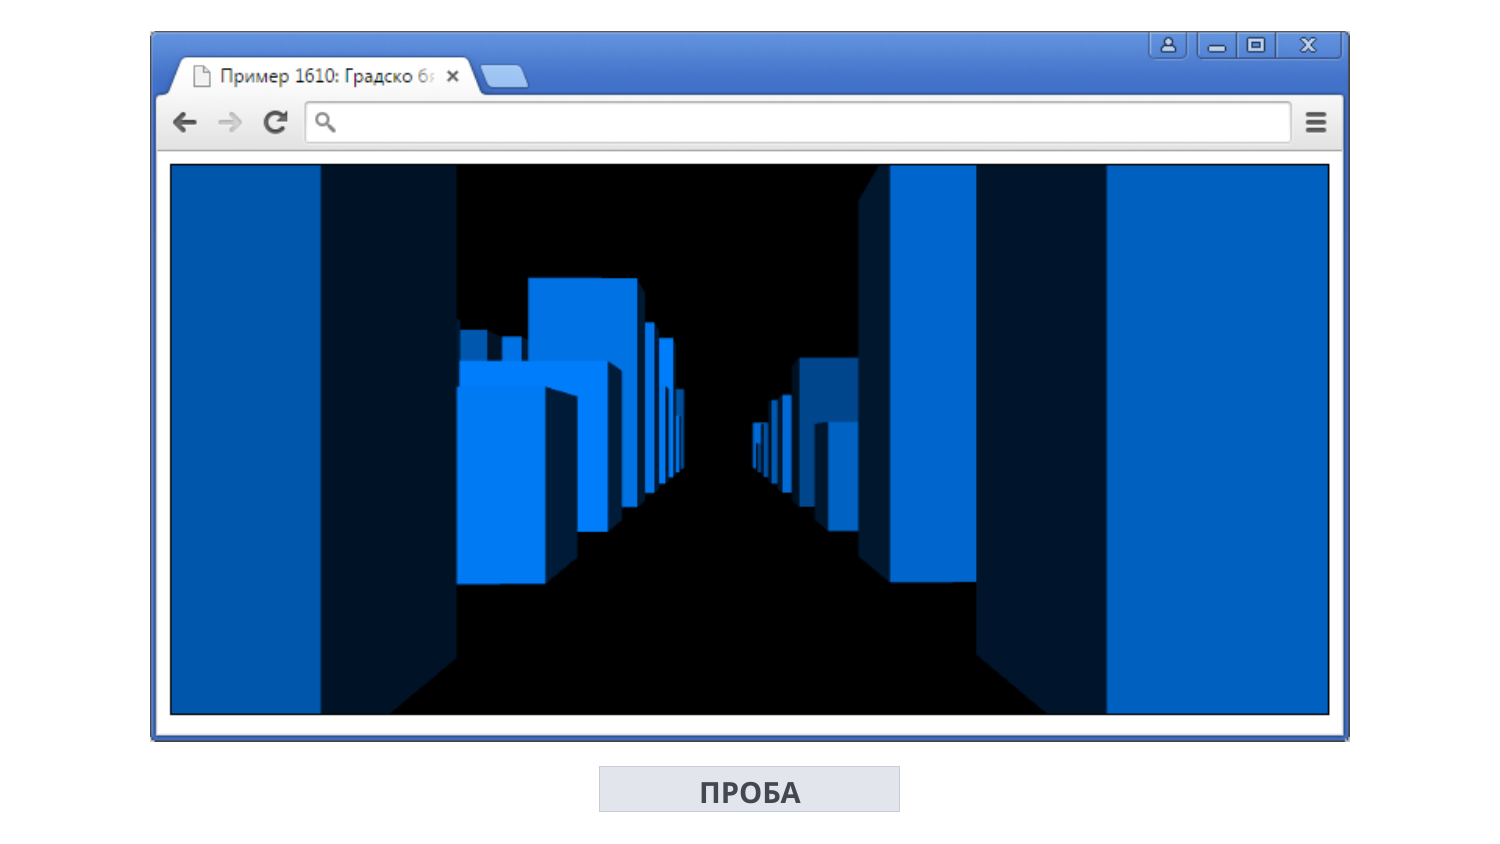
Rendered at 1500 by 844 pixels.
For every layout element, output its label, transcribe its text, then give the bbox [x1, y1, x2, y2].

picture [149, 31, 1351, 742]
text_box ПРОБА [599, 766, 900, 812]
